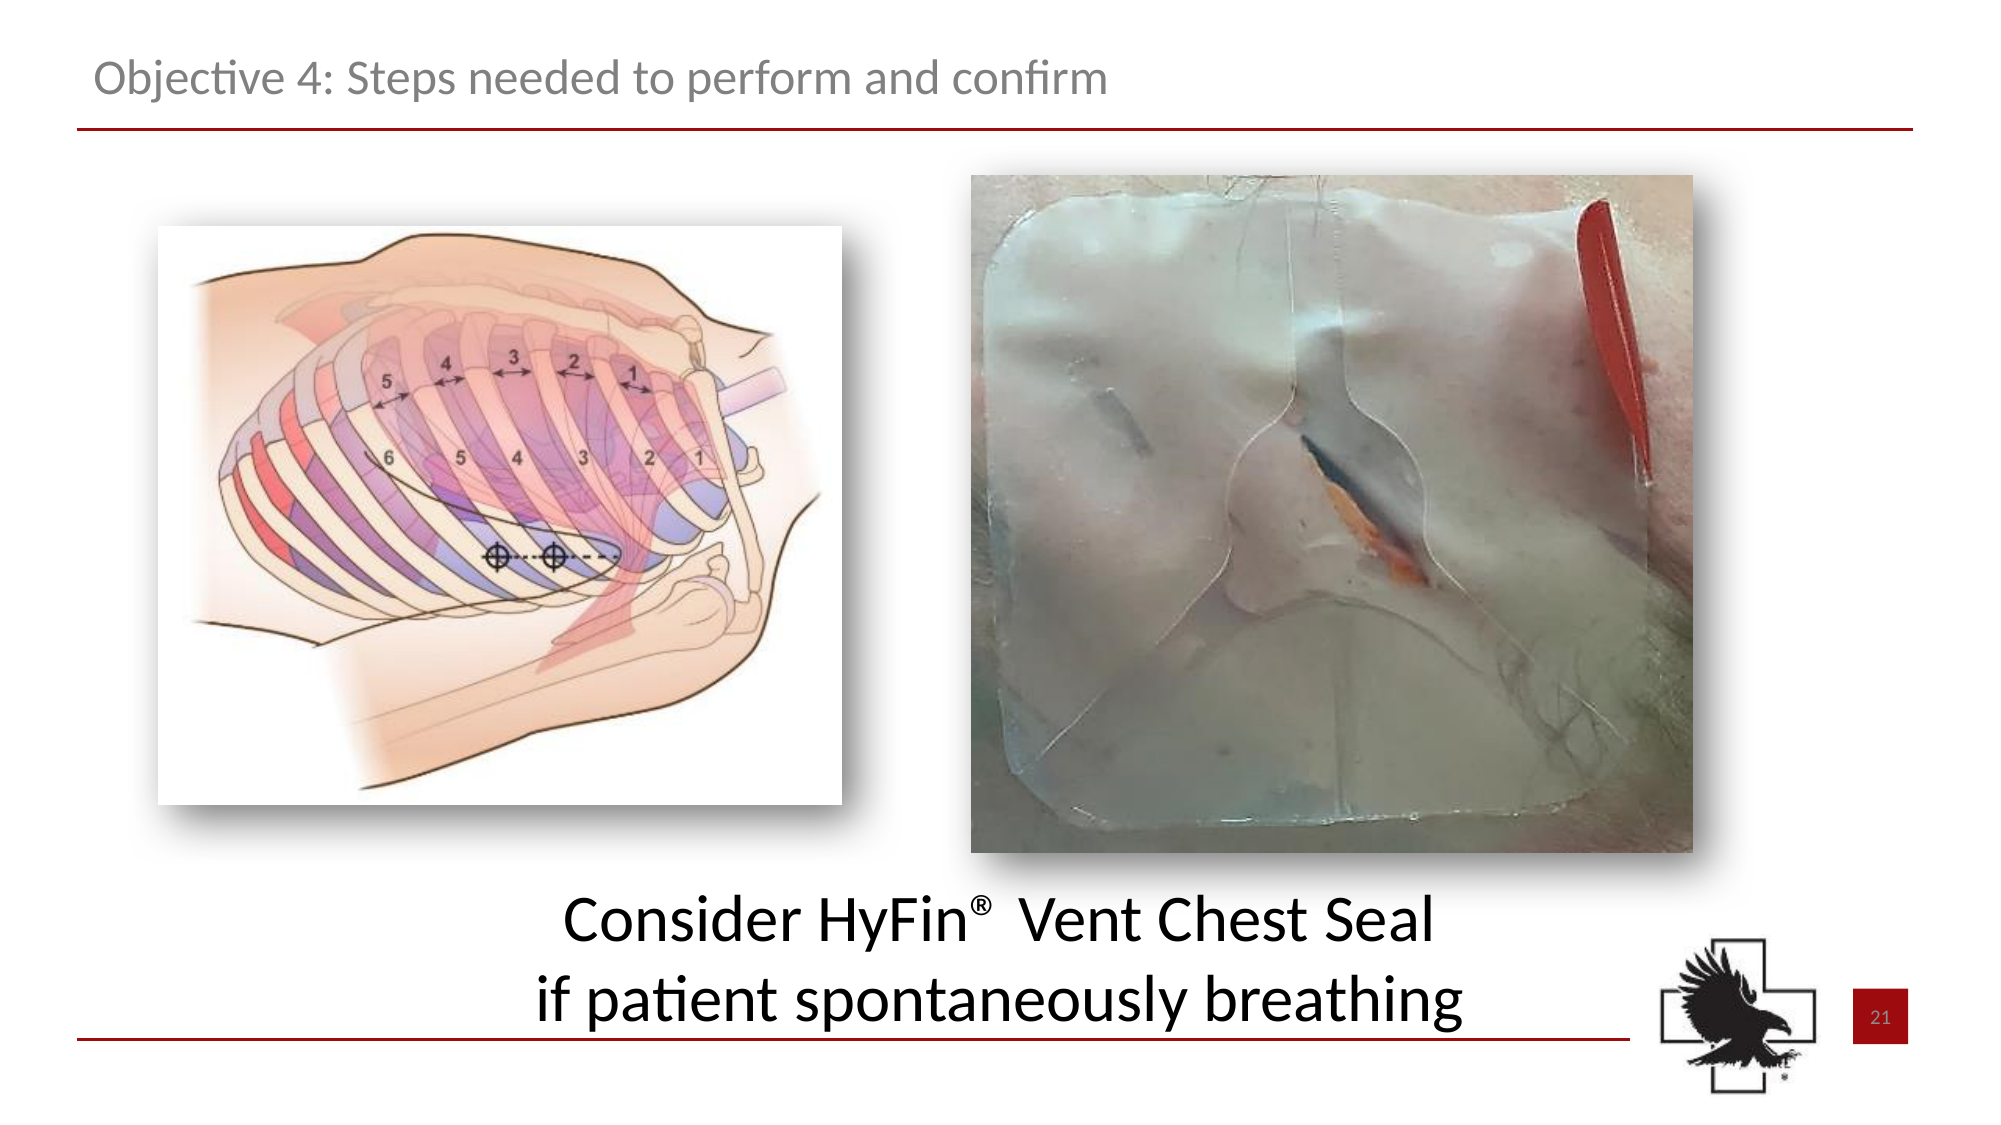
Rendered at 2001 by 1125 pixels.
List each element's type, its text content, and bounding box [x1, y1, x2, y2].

text_box Consider HyFin® Vent Chest Seal if patient spontaneously breathing [500, 867, 1500, 1043]
text_box Objective 4: Steps needed to perform and confirm [78, 36, 1146, 112]
picture [158, 226, 842, 805]
slide_number 21 [1853, 988, 1909, 1045]
picture [1658, 934, 1821, 1098]
picture [971, 175, 1693, 854]
